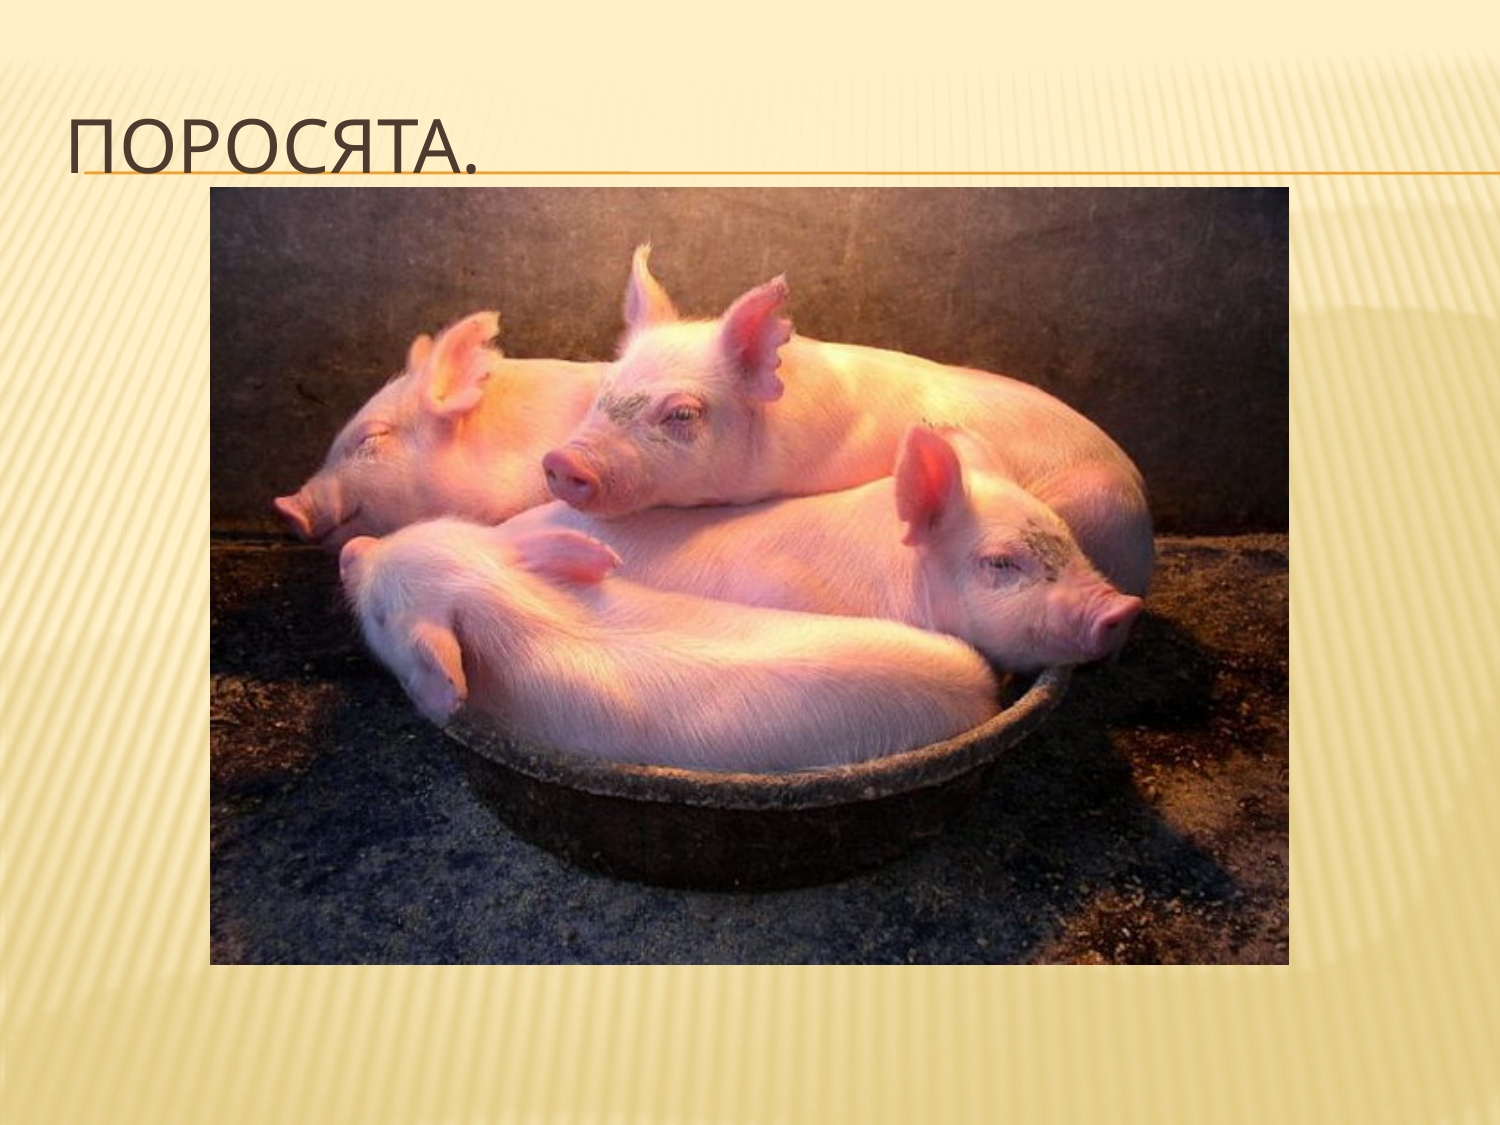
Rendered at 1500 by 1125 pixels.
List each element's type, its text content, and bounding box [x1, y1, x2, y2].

title Поросята. [50, 75, 1475, 213]
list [210, 187, 1289, 965]
